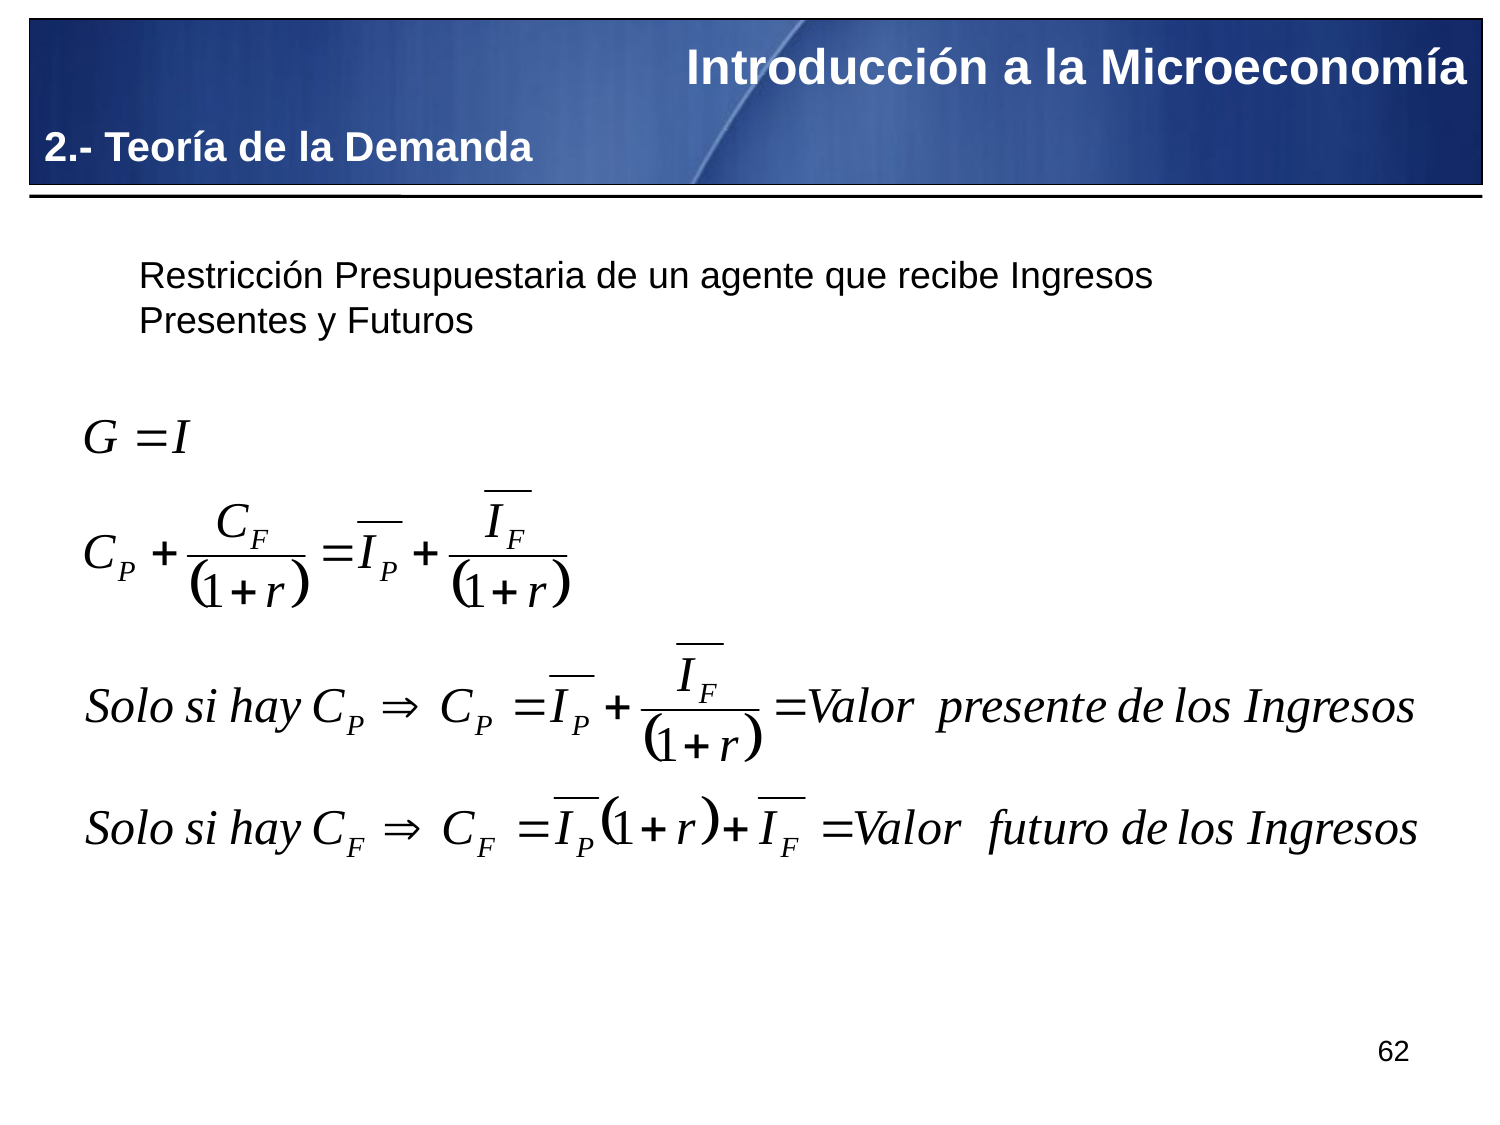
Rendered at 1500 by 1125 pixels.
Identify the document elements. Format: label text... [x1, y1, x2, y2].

text_box 2.- Teoría de la Demanda [29, 112, 585, 178]
text_box Introducción a la Microeconomía [608, 26, 1483, 102]
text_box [76, 408, 1431, 868]
text_box [29, 19, 1483, 185]
slide_number 62 [1074, 1024, 1426, 1103]
text_box Restricción Presupuestaria de un agente que recibe Ingresos Presentes y Futuros [123, 243, 1187, 349]
